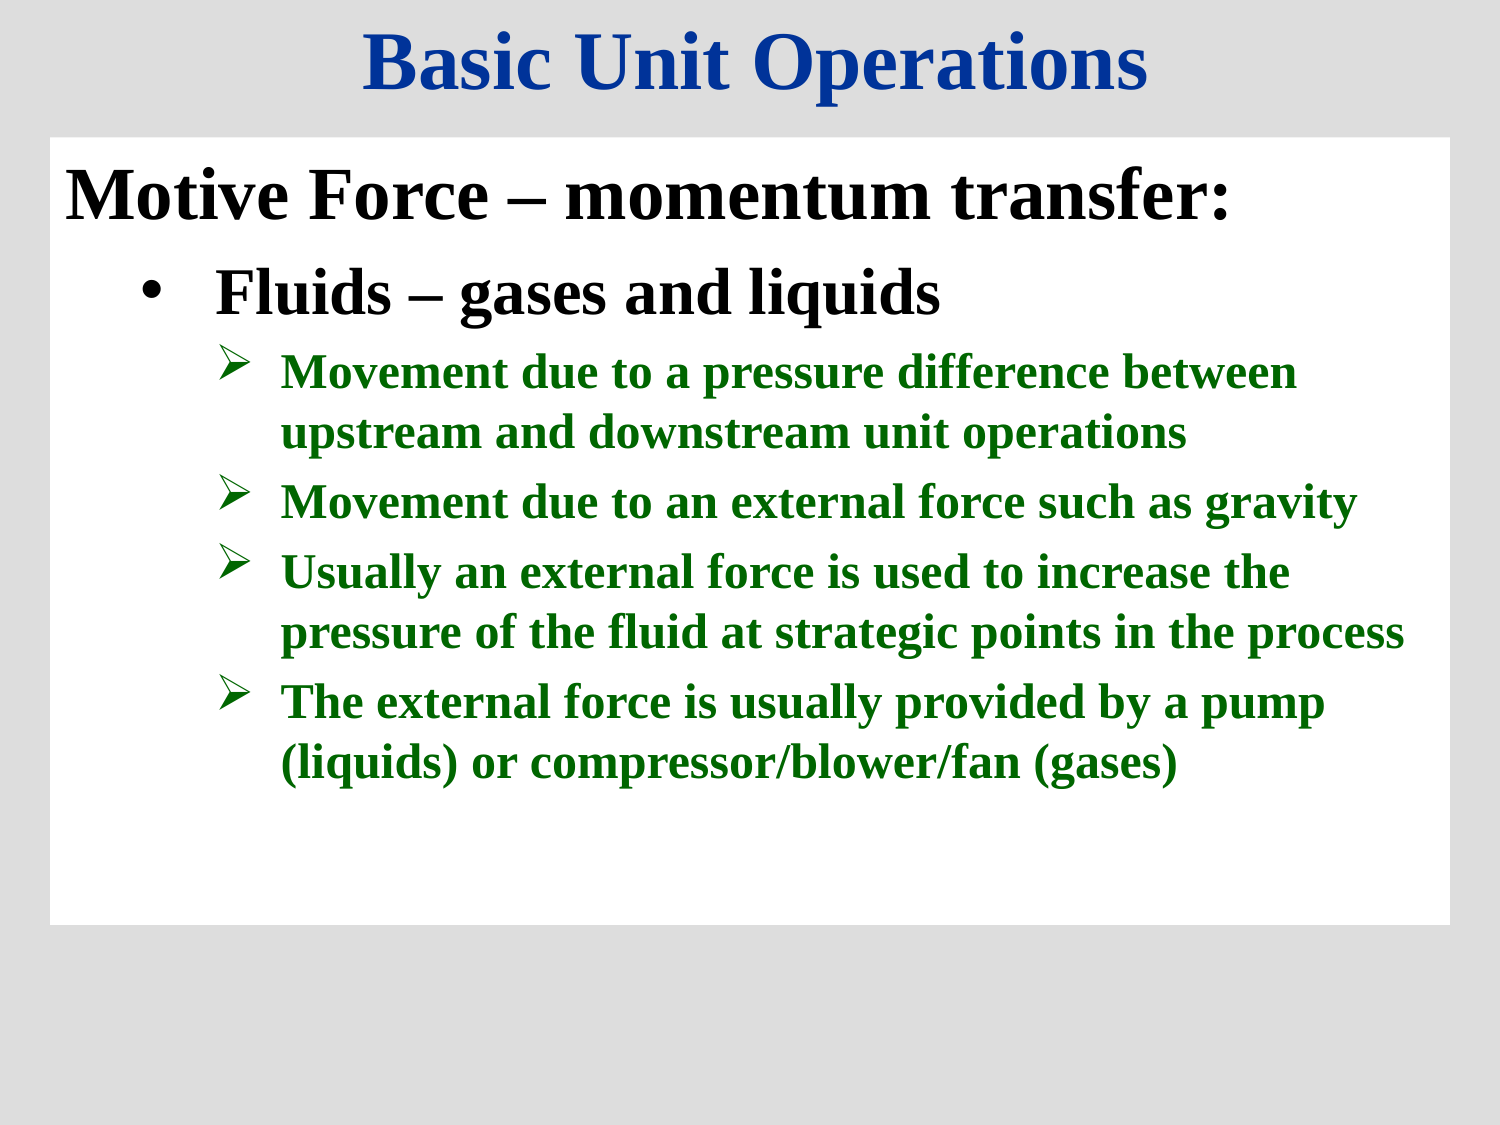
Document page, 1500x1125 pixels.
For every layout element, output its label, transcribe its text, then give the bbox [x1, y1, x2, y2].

subtitle Motive Force – momentum transfer: Fluids – gases and liquids Movement due to a pressure difference between upstream and downstream unit operations Movement due to an external force such as gravity Usually an external force is used to increase the pressure of the fluid at strategic points in the process The external force is usually provided by a pump (liquids) or compressor/blower/fan (gases) [50, 137, 1450, 925]
title Basic Unit Operations [50, 0, 1463, 113]
